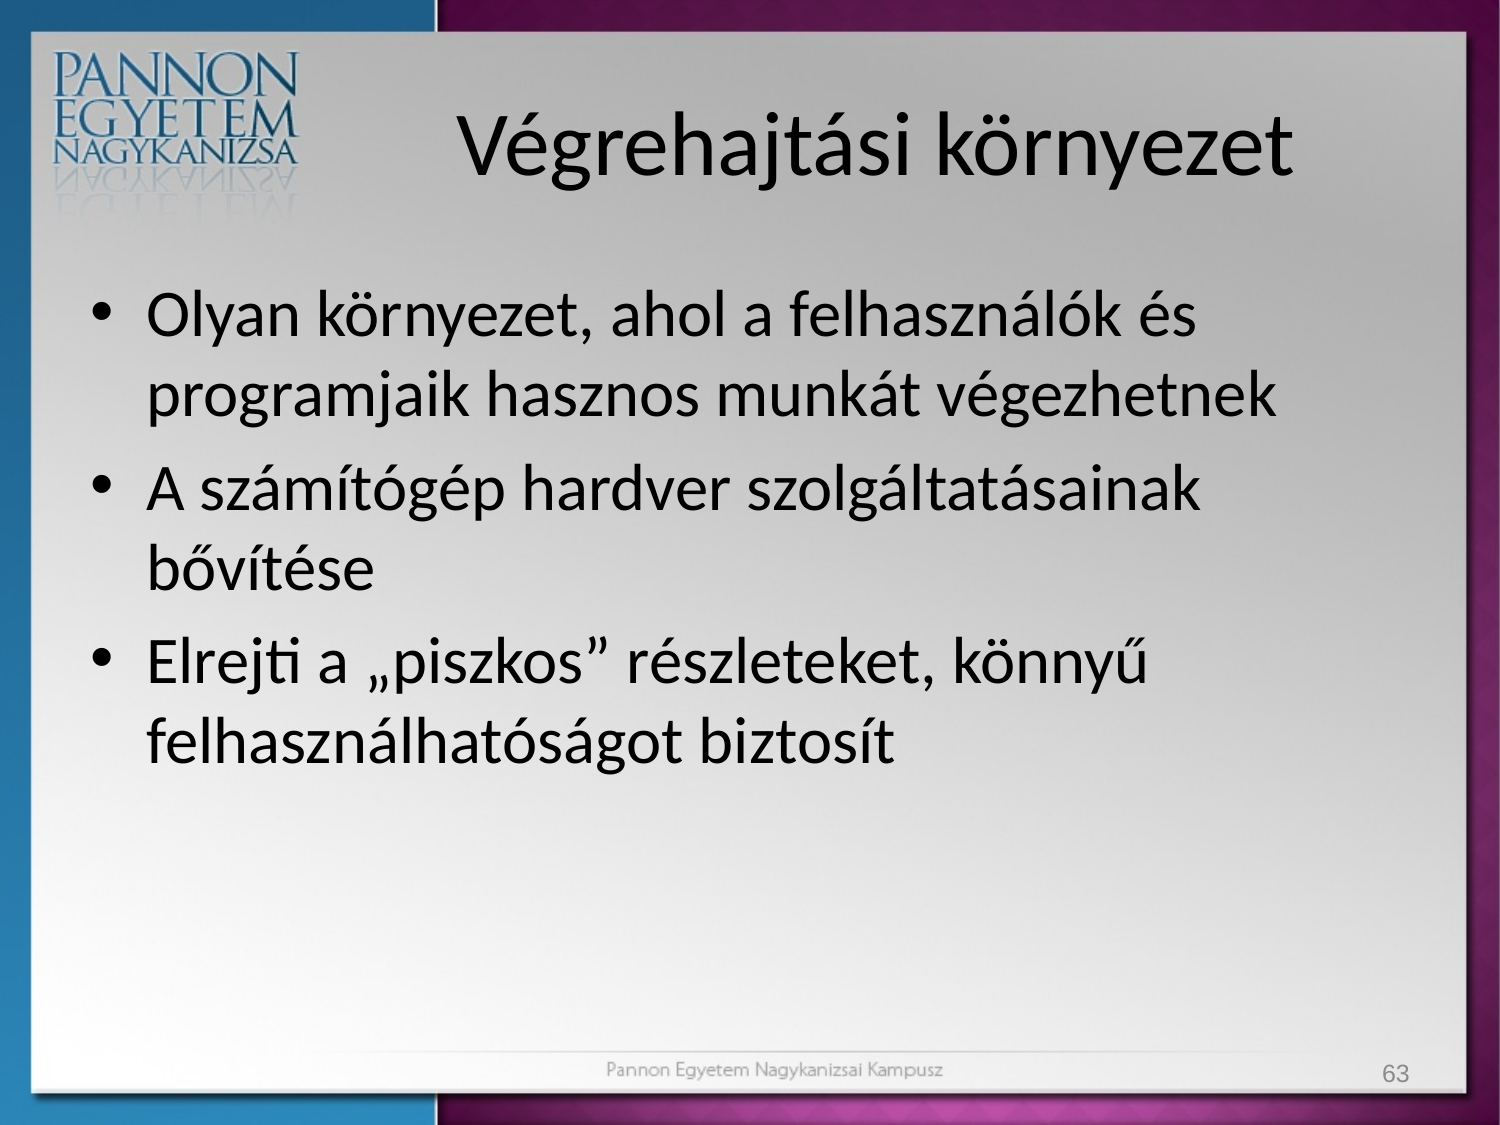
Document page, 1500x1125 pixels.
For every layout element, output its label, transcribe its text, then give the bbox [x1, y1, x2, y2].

title Végrehajtási környezet [328, 45, 1425, 233]
picture [0, 0, 1500, 1125]
list Olyan környezet, ahol a felhasználók és programjaik hasznos munkát végezhetnek A számítógép hardver szolgáltatásainak bővítése Elrejti a „piszkos” részleteket, könnyű felhasználhatóságot biztosít [75, 262, 1425, 1038]
slide_number 63 [1074, 1042, 1425, 1103]
